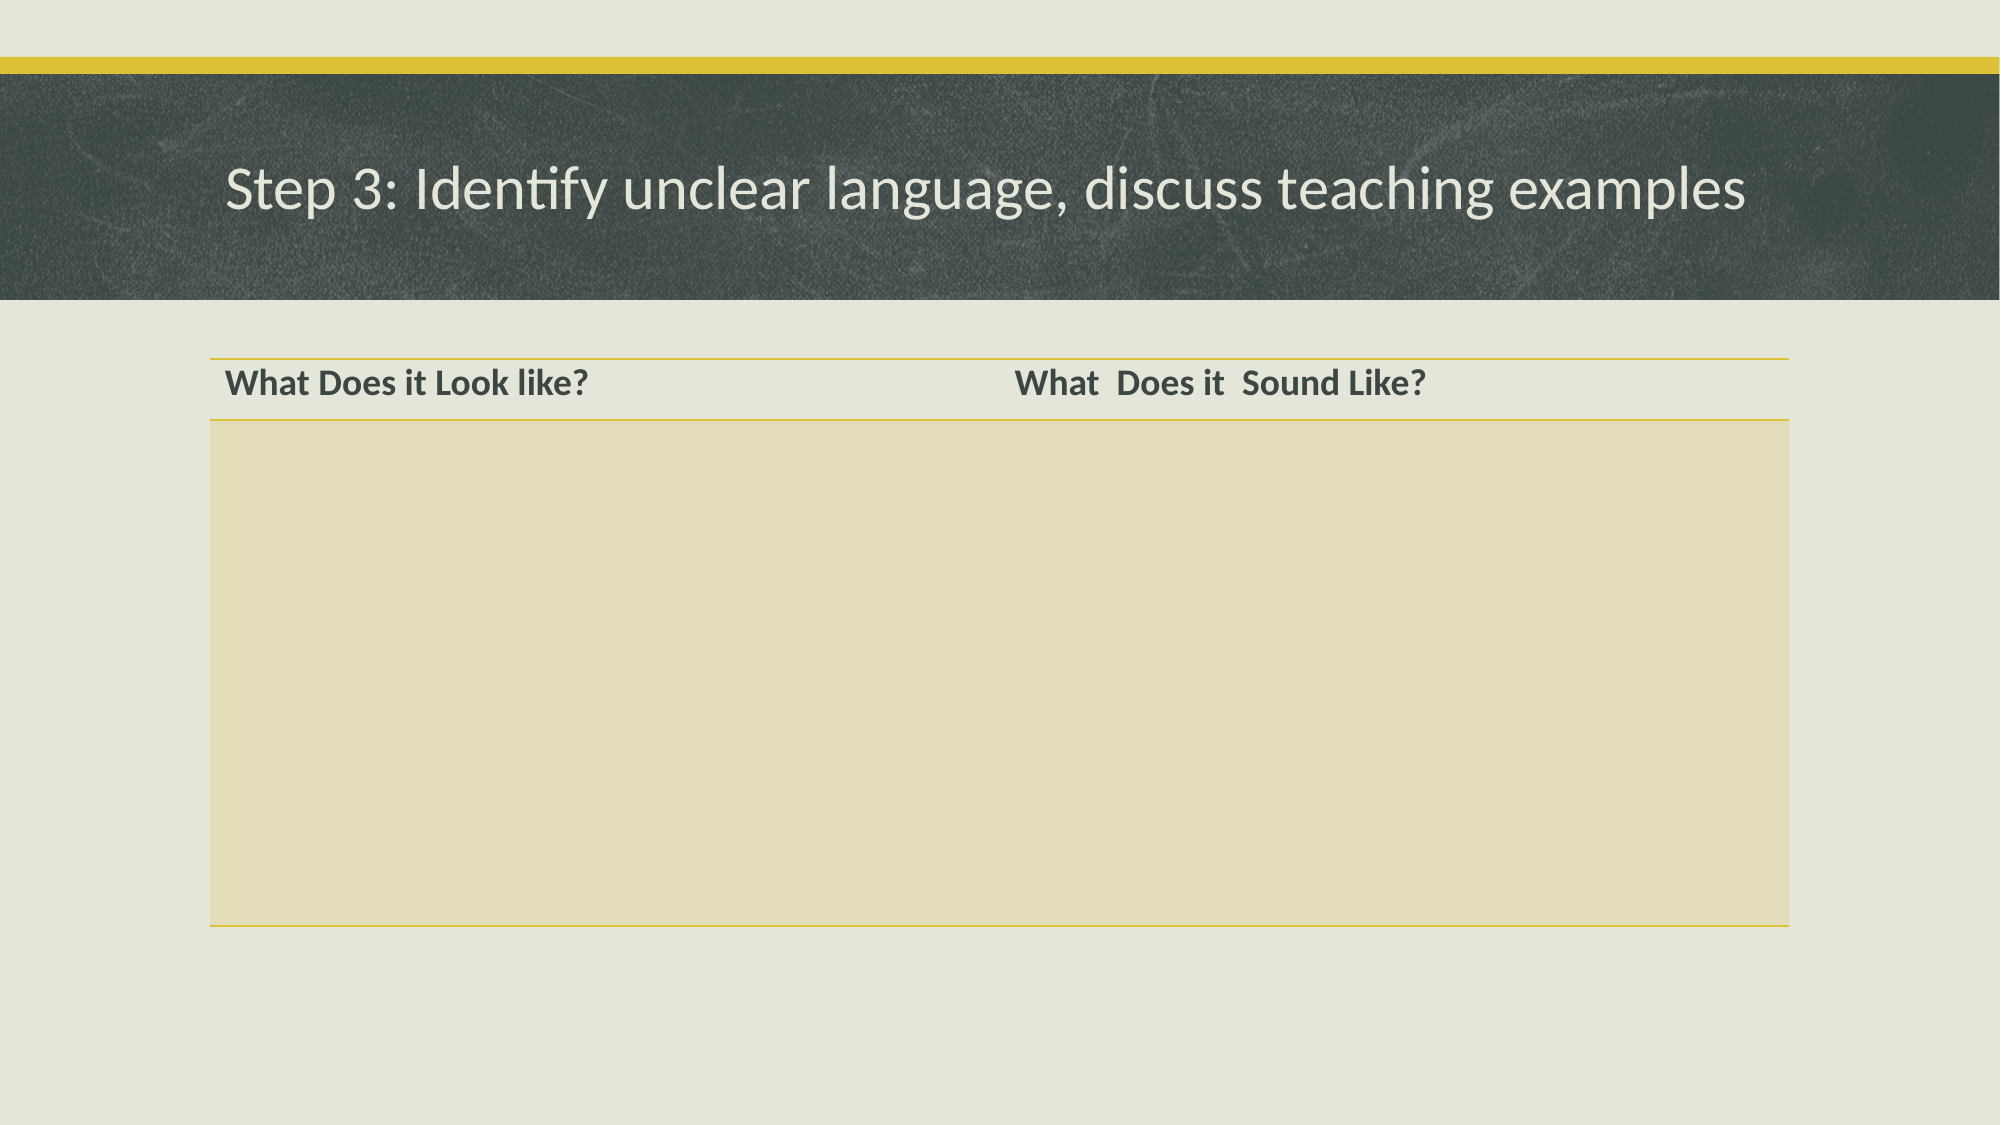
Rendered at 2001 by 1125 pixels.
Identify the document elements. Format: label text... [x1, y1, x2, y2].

table_header What Does it Look like? [210, 360, 1000, 419]
table_cell [1000, 421, 1789, 925]
picture [0, 74, 2000, 300]
table_cell [210, 421, 1000, 925]
table_header What Does it Sound Like? [1000, 360, 1789, 419]
title Step 3: Identify unclear language, discuss teaching examples [210, 76, 1790, 300]
